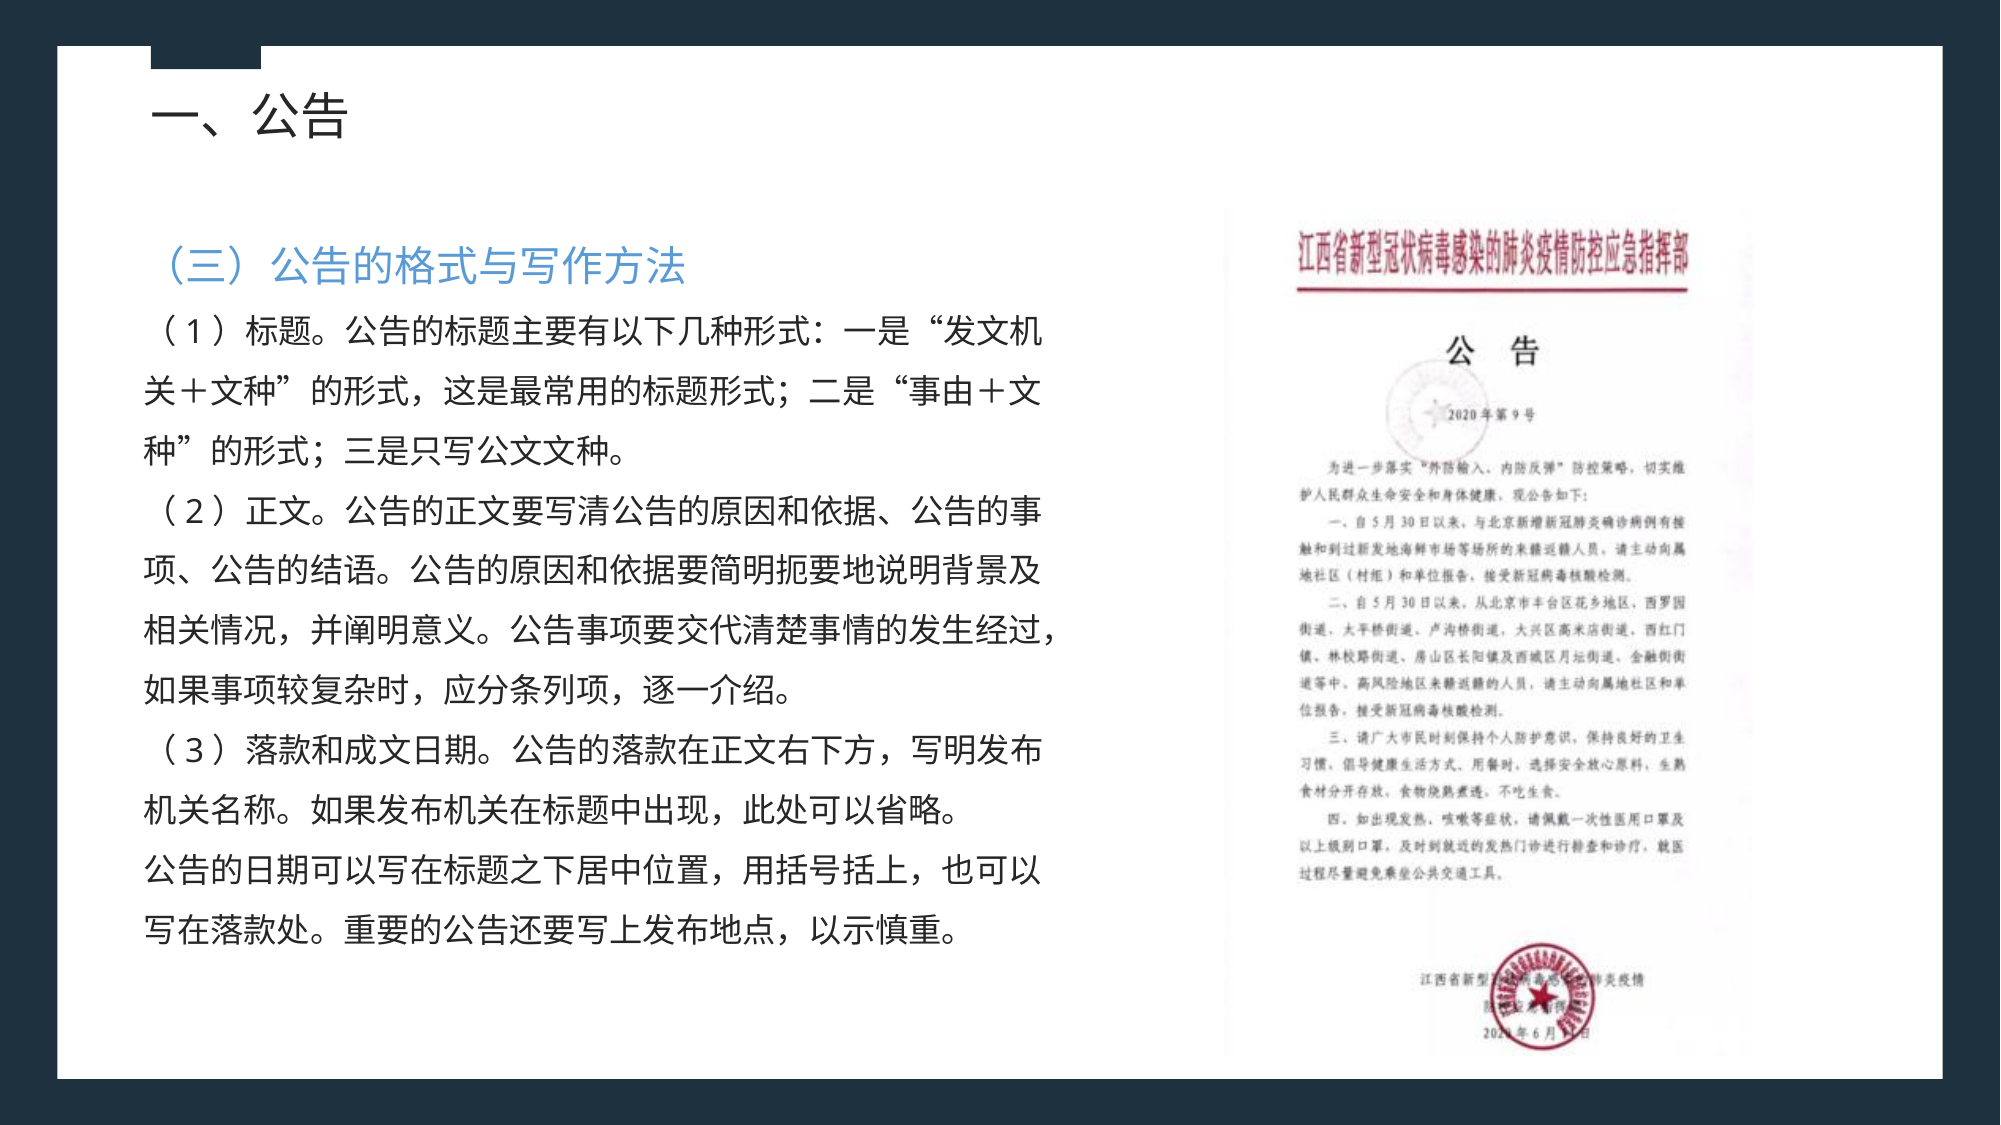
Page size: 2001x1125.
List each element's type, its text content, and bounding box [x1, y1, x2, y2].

text_box （三）公告的格式与写作方法 （1）标题。公告的标题主要有以下几种形式：一是“发文机关＋文种”的形式，这是最常用的标题形式；二是“事由＋文种”的形式；三是只写公文文种。 （2）正文。公告的正文要写清公告的原因和依据、公告的事项、公告的结语。公告的原因和依据要简明扼要地说明背景及相关情况，并阐明意义。公告事项要交代清楚事情的发生经过，如果事项较复杂时，应分条列项，逐一介绍。 （3）落款和成文日期。公告的落款在正文右下方，写明发布机关名称。如果发布机关在标题中出现，此处可以省略。 公告的日期可以写在标题之下居中位置，用括号括上，也可以写在落款处。重要的公告还要写上发布地点，以示慎重。 [129, 207, 1077, 957]
picture [1095, 207, 1885, 1056]
text_box 一、公告 [150, 77, 622, 153]
